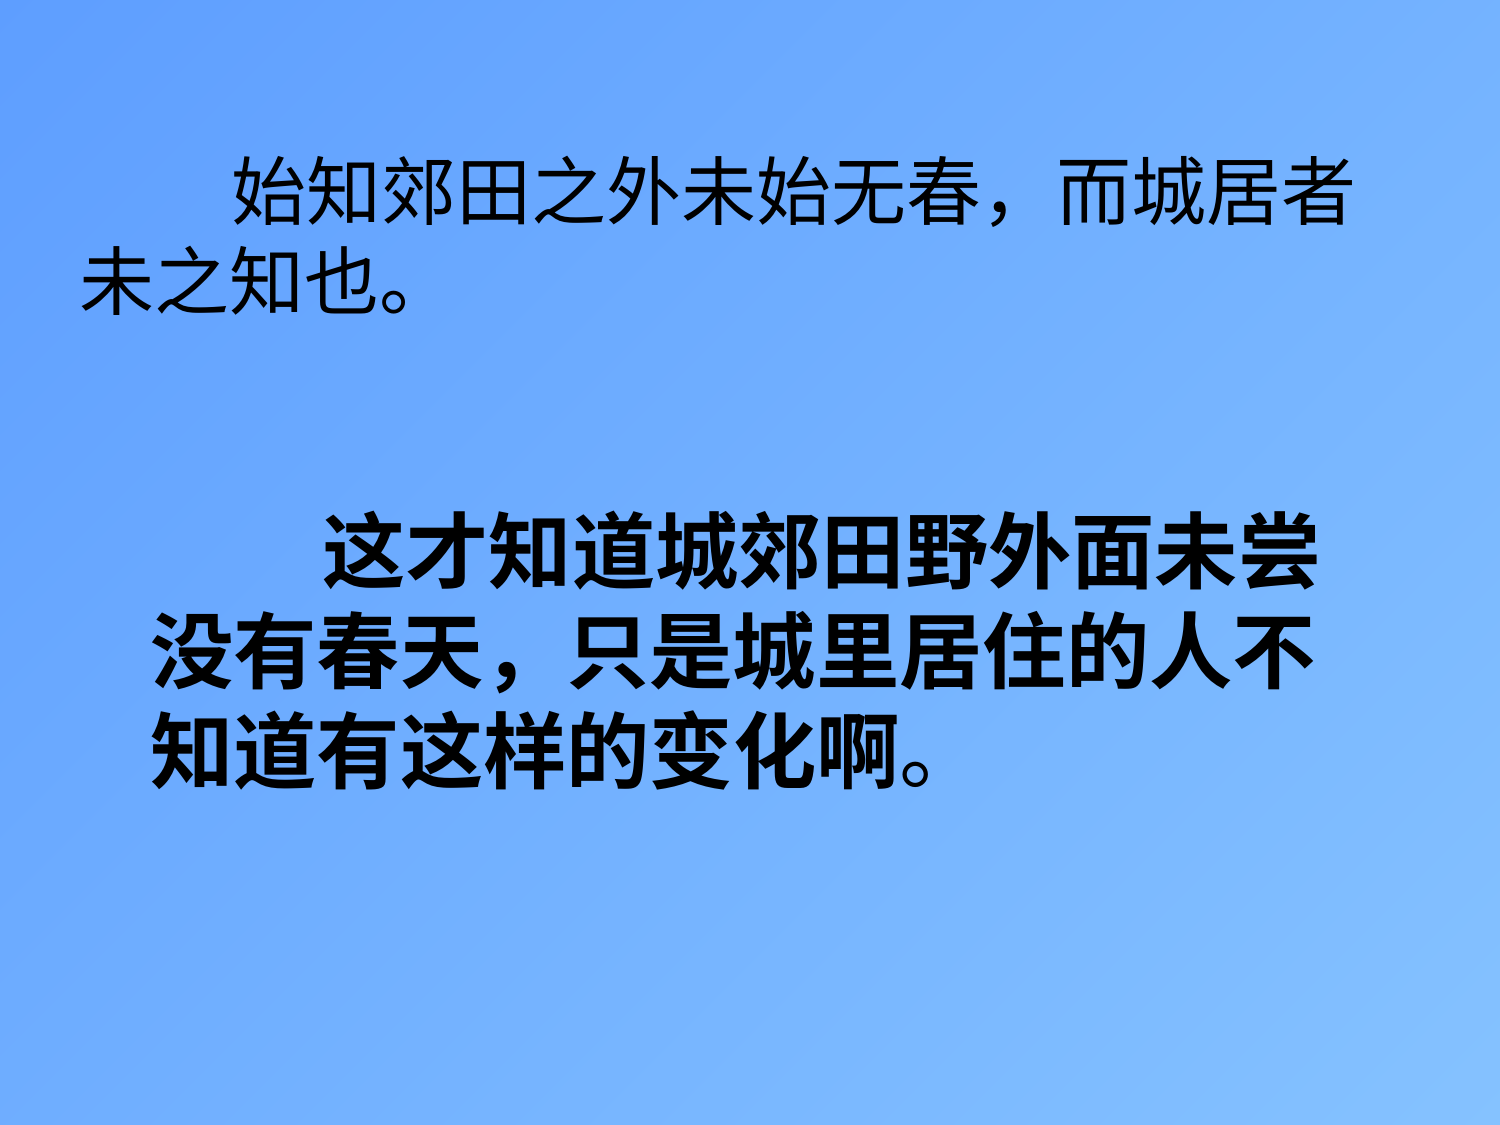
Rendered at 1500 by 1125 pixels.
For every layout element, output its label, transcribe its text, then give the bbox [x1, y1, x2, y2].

text_box 始知郊田之外未始无春，而城居者未之知也。 [64, 137, 1400, 332]
text_box 这才知道城郊田野外面未尝没有春天，只是城里居住的人不知道有这样的变化啊。 [135, 491, 1341, 907]
